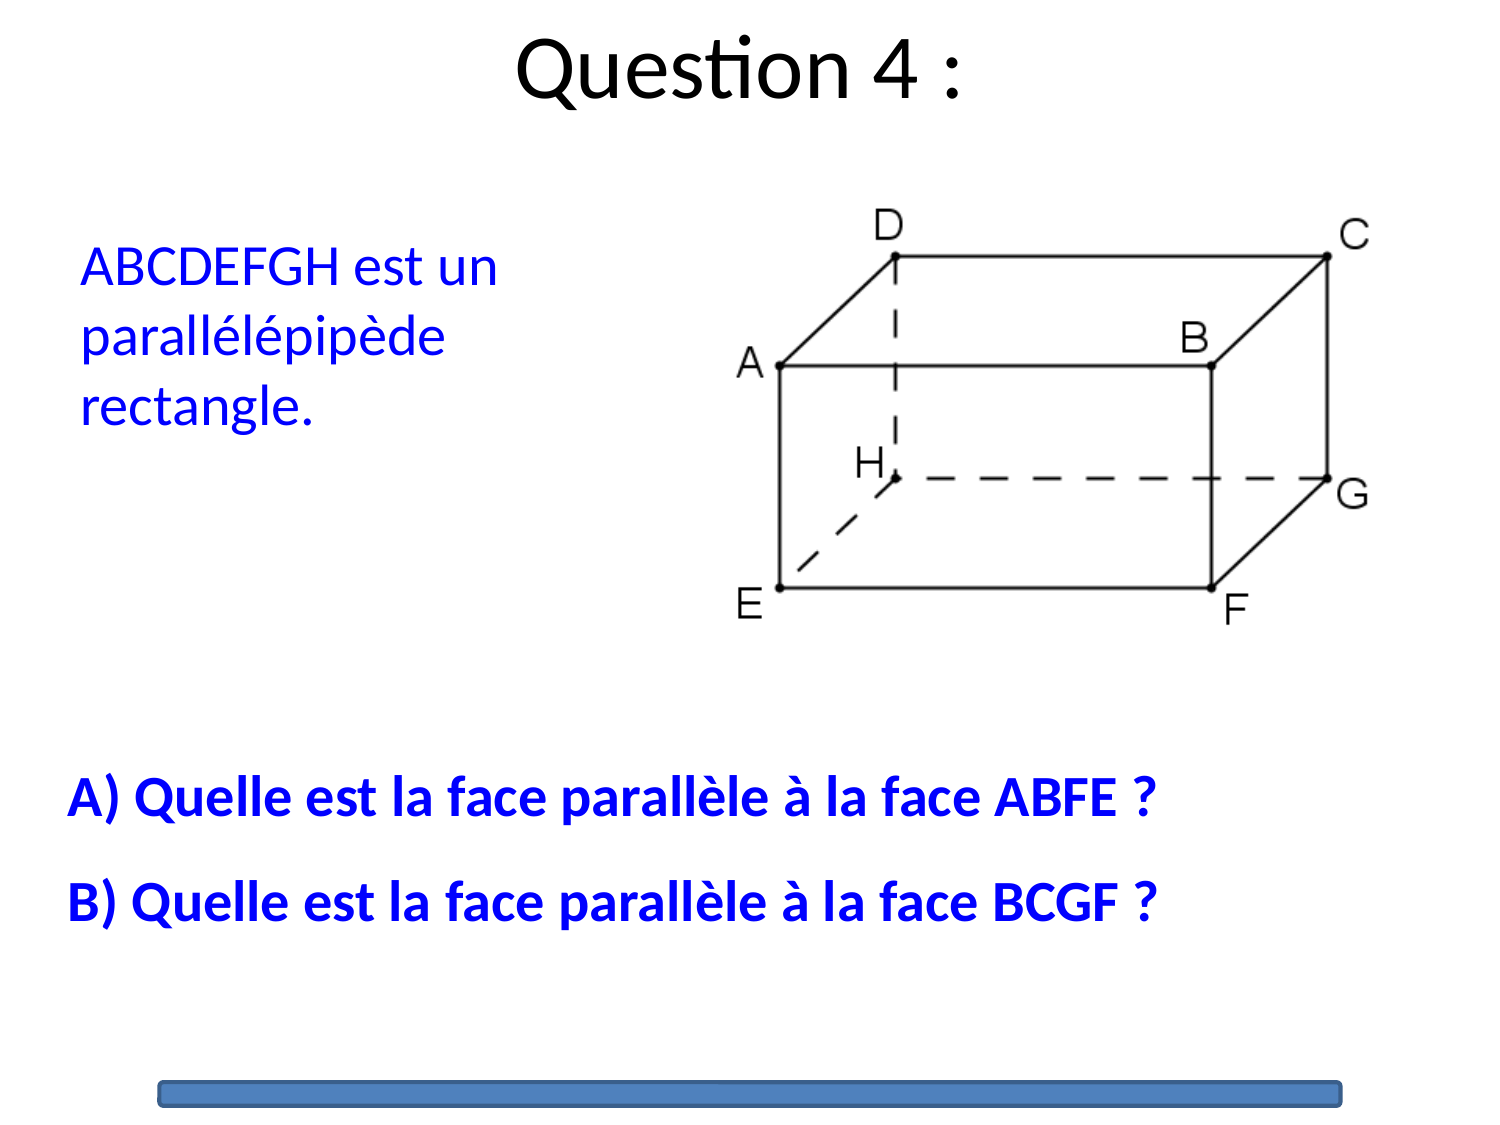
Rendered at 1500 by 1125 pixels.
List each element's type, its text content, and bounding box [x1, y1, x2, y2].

text_box Question 4 : [64, 0, 1415, 188]
text_box [157, 1080, 1343, 1108]
picture [700, 187, 1408, 673]
text_box A) Quelle est la face parallèle à la face ABFE ? B) Quelle est la face parallèle à la face BCGF ? [53, 715, 1352, 941]
text_box ABCDEFGH est un parallélépipède rectangle. [65, 219, 644, 445]
